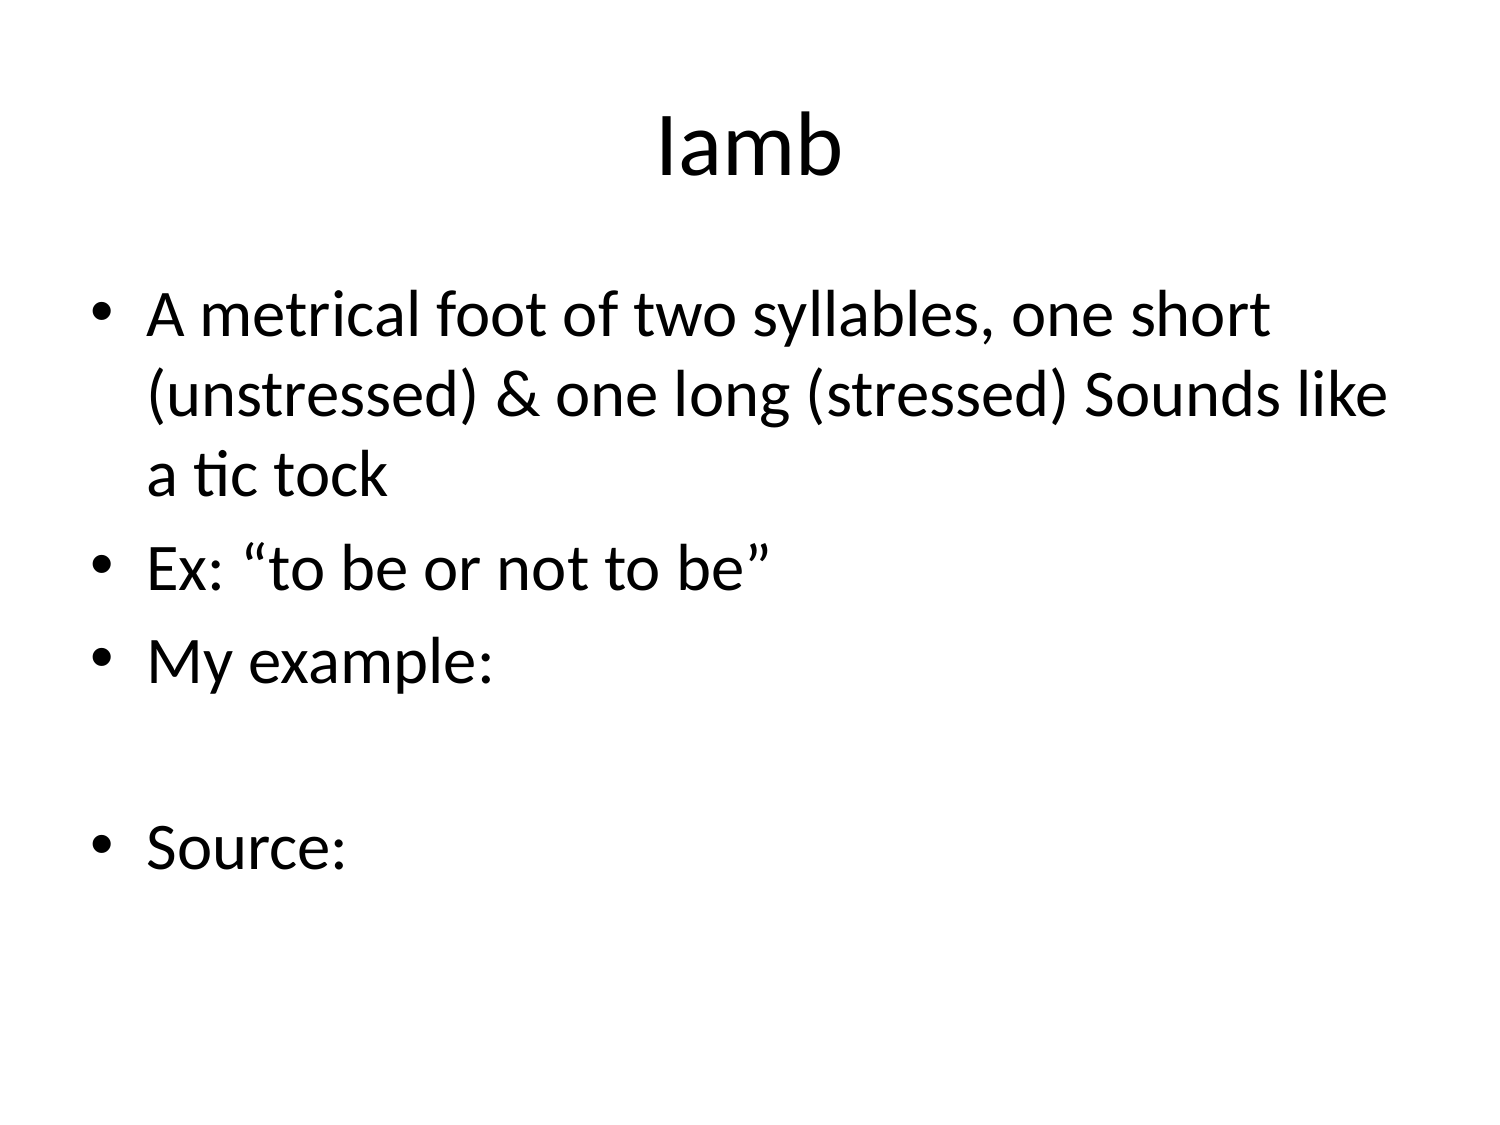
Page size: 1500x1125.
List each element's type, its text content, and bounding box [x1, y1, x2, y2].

list A metrical foot of two syllables, one short (unstressed) & one long (stressed) Sounds like a tic tock Ex: “to be or not to be” My example: Source: [75, 262, 1425, 1005]
title Iamb [75, 45, 1425, 233]
